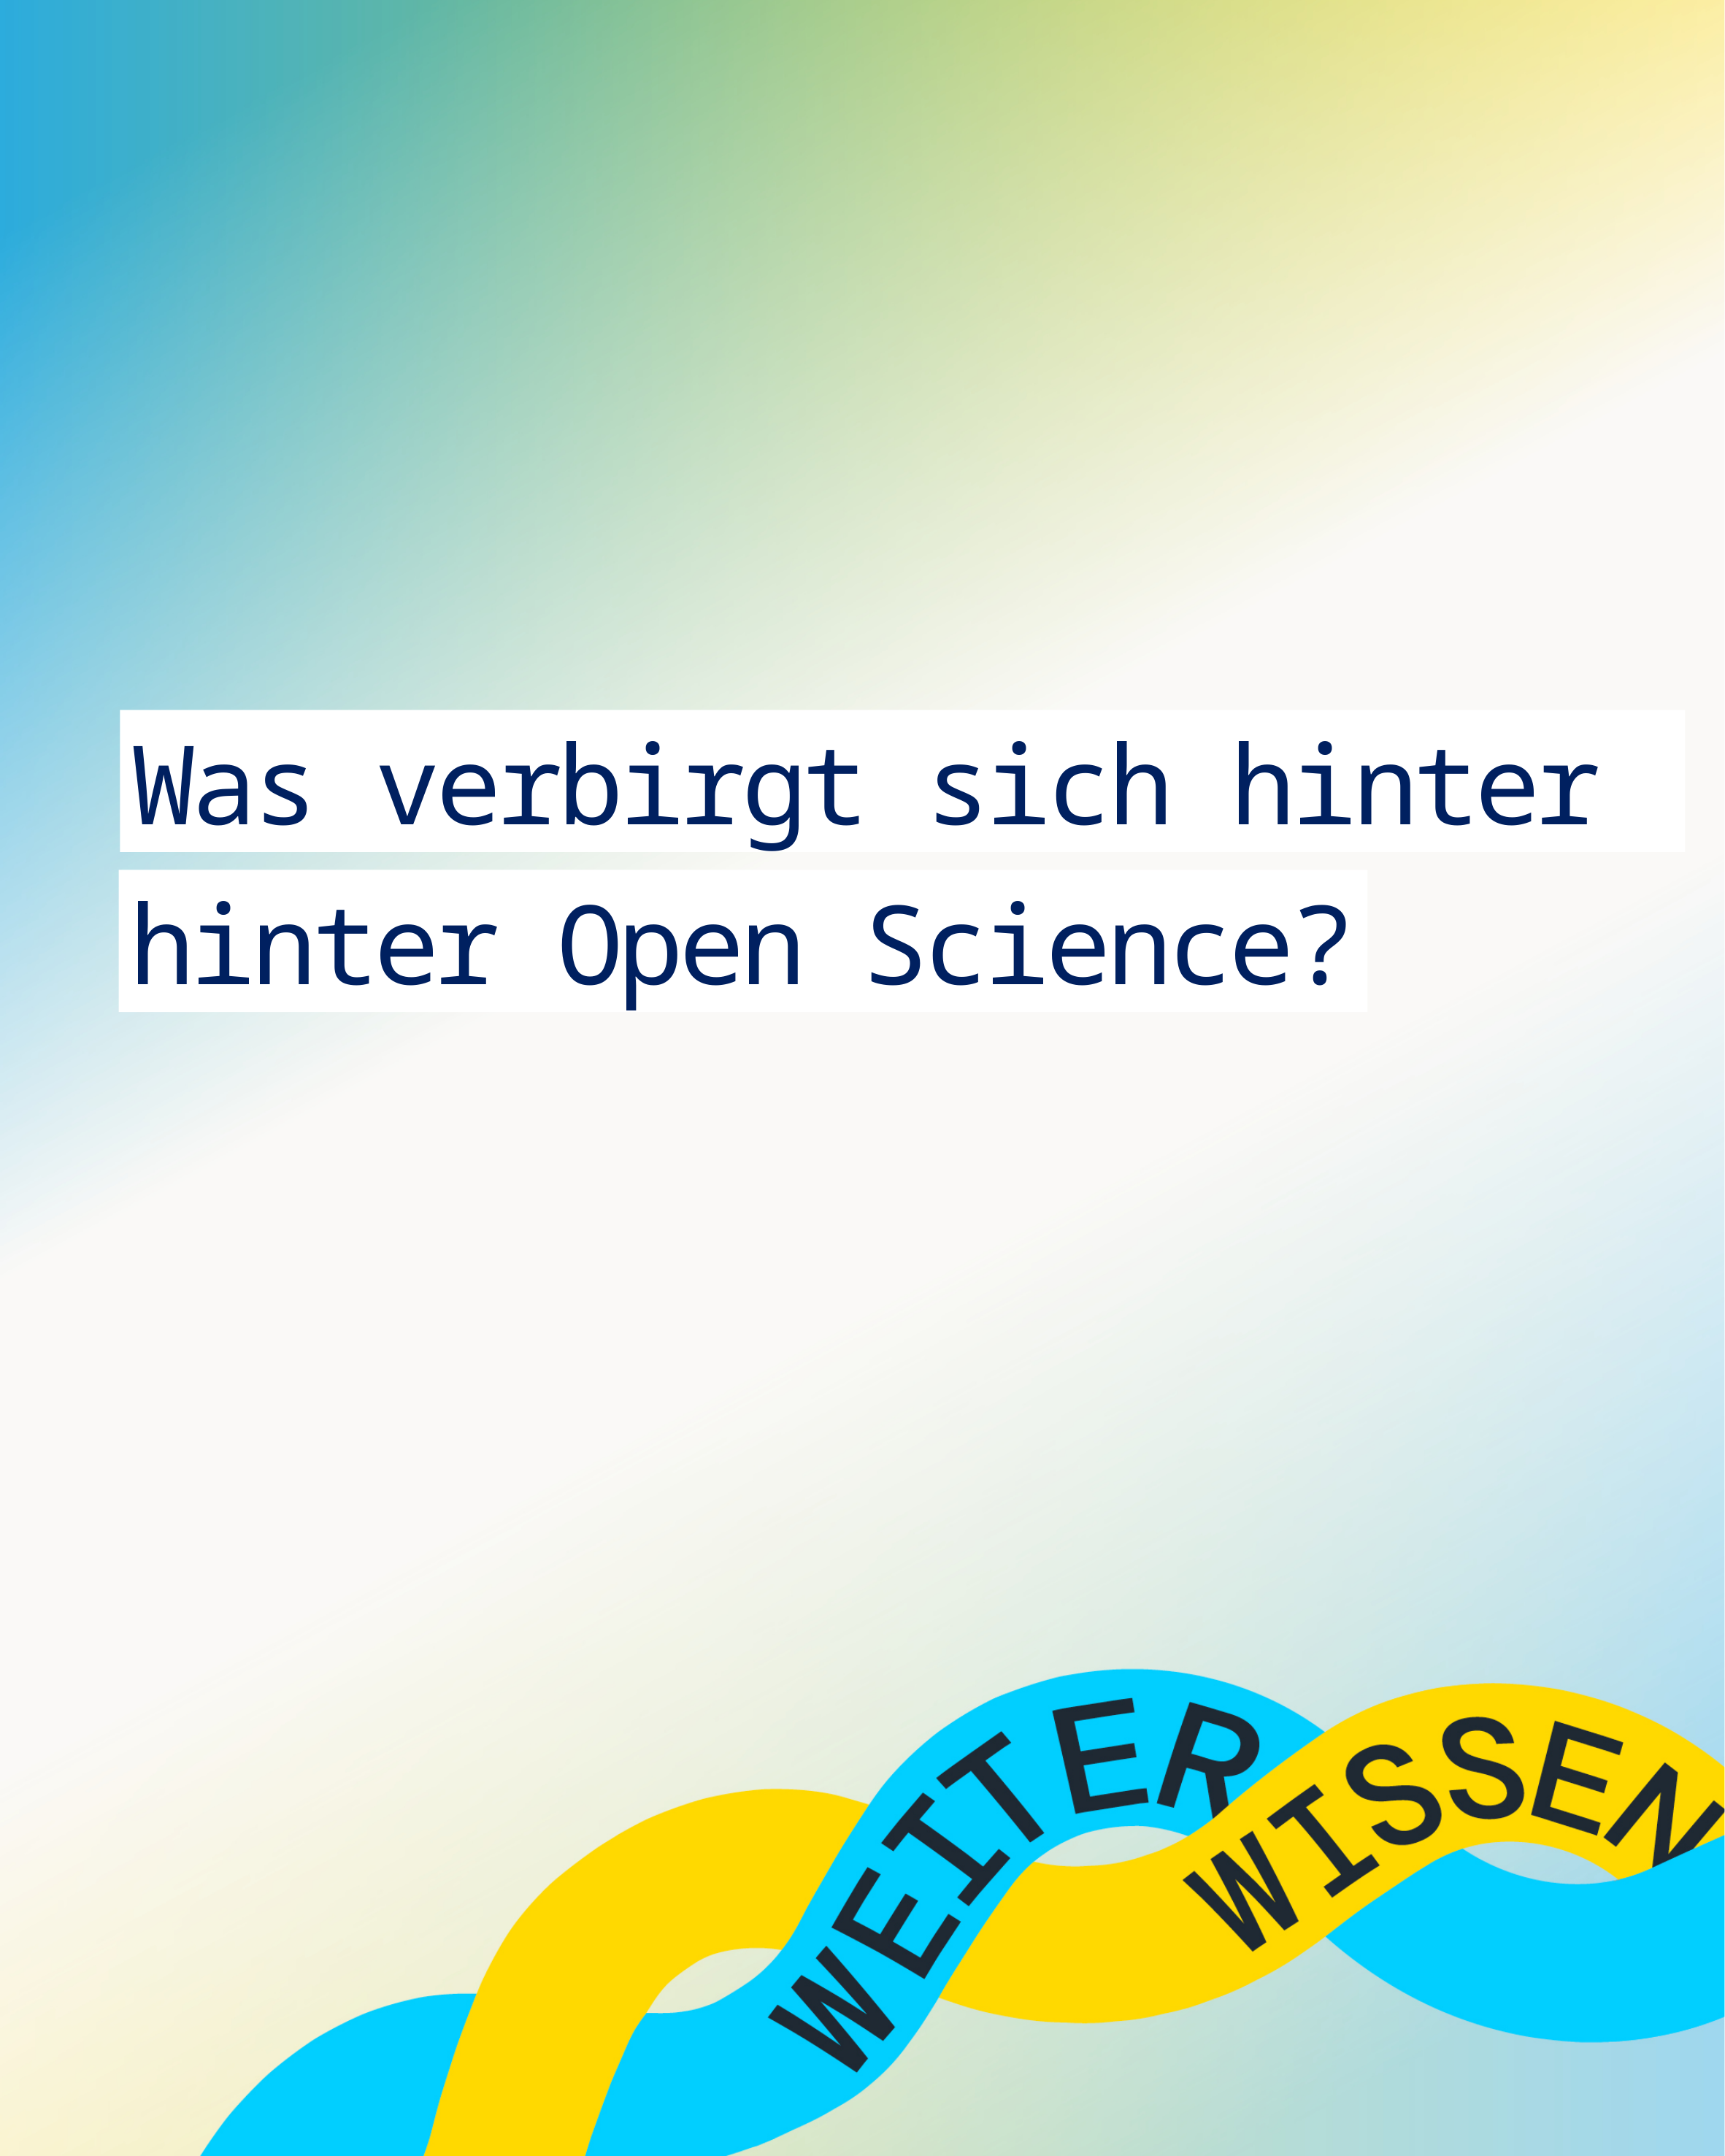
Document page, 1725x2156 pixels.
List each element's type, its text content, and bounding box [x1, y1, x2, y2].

picture [937, 1733, 1043, 1841]
picture [833, 1868, 960, 1978]
text_box hinter Open Science? [118, 870, 1368, 1013]
picture [882, 1794, 1009, 1905]
picture [769, 1947, 894, 2071]
picture [0, 0, 1725, 2156]
text_box Was verbirgt sich hinter [120, 710, 1686, 852]
picture [1053, 1699, 1148, 1813]
